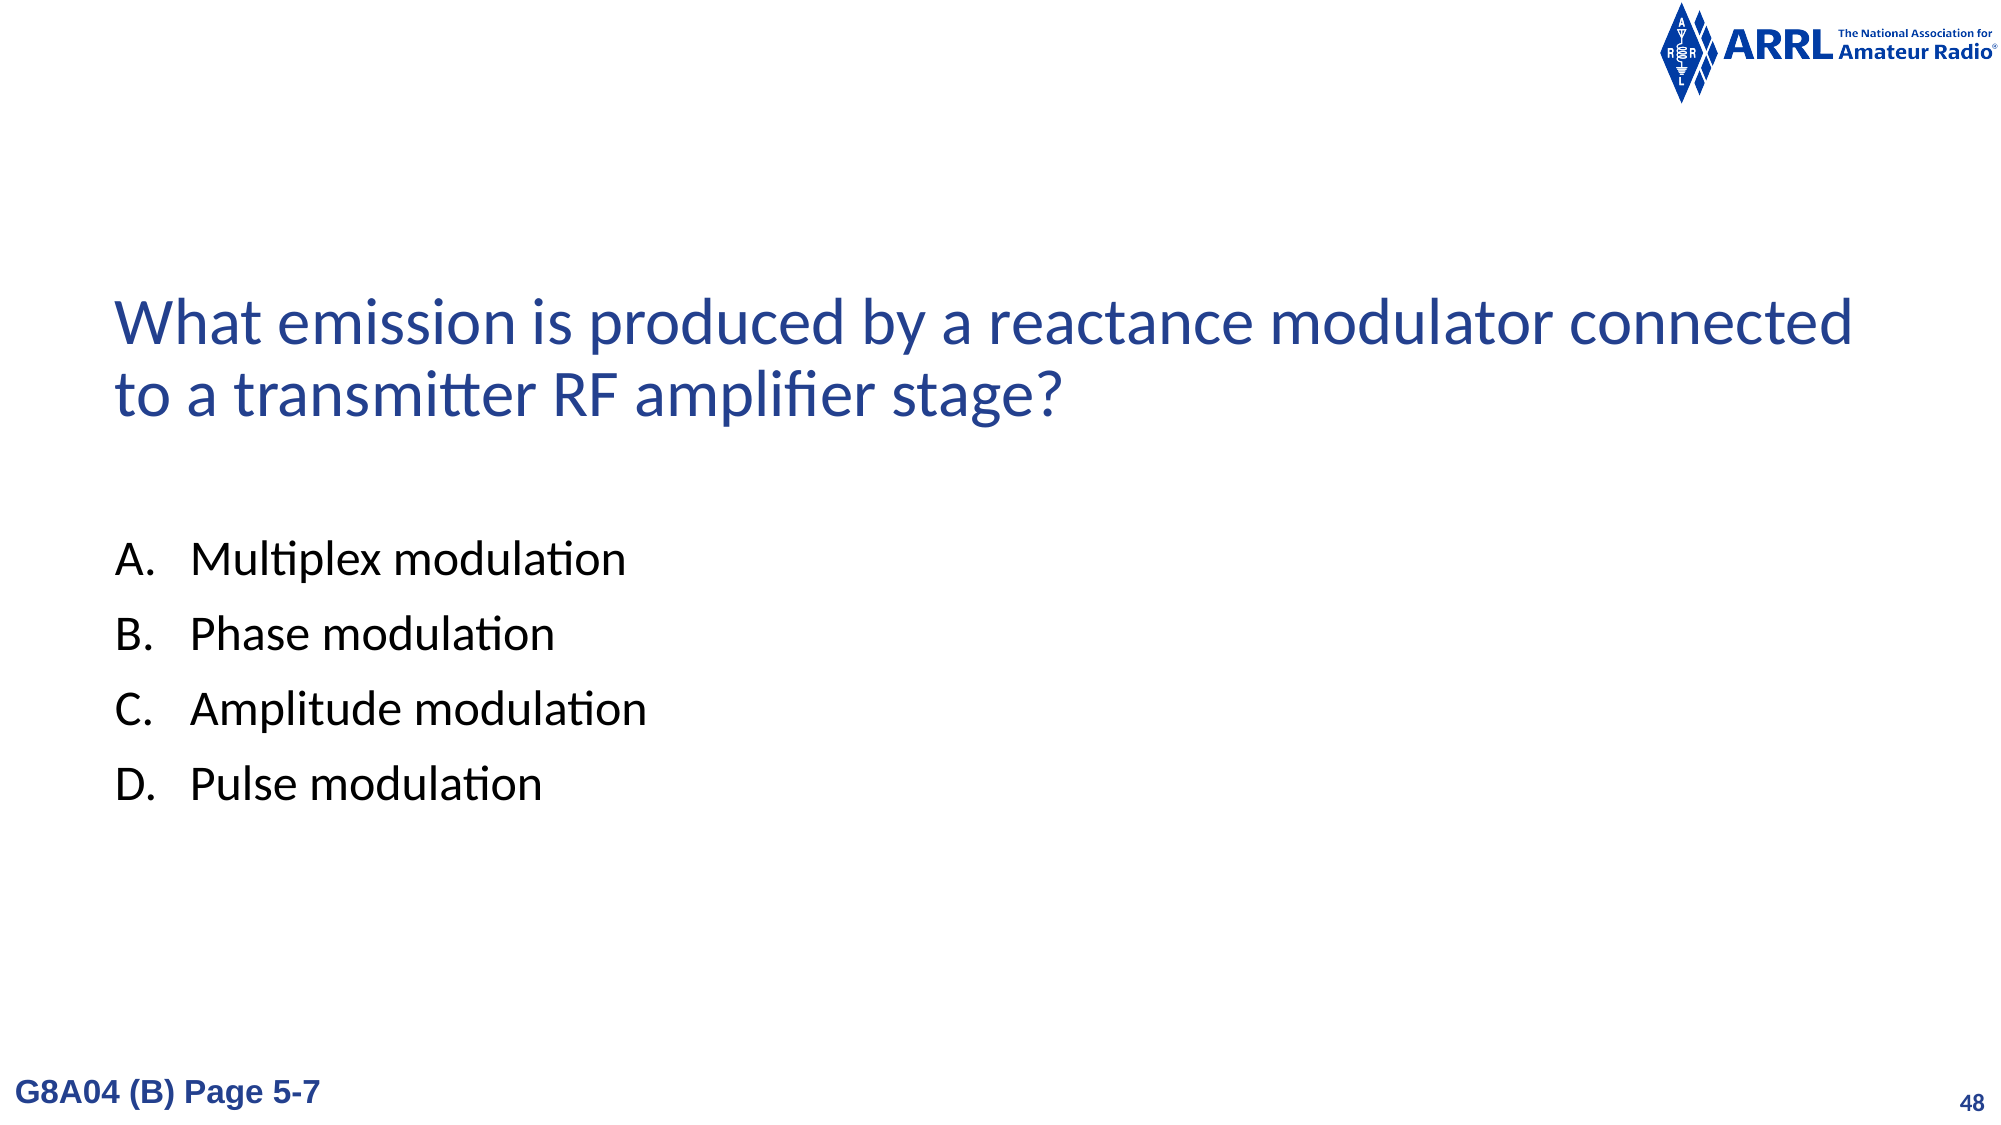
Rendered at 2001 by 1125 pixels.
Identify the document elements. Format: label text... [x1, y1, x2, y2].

text_box G8A04 (B) Page 5-7 [0, 1062, 1313, 1118]
picture [1658, 0, 1999, 106]
text_box 48 [1899, 1079, 2000, 1125]
list Multiplex modulation Phase modulation Amplitude modulation Pulse modulation [99, 525, 1900, 1005]
title What emission is produced by a reactance modulator connected to a transmitter RF amplifier stage? [99, 249, 1900, 468]
